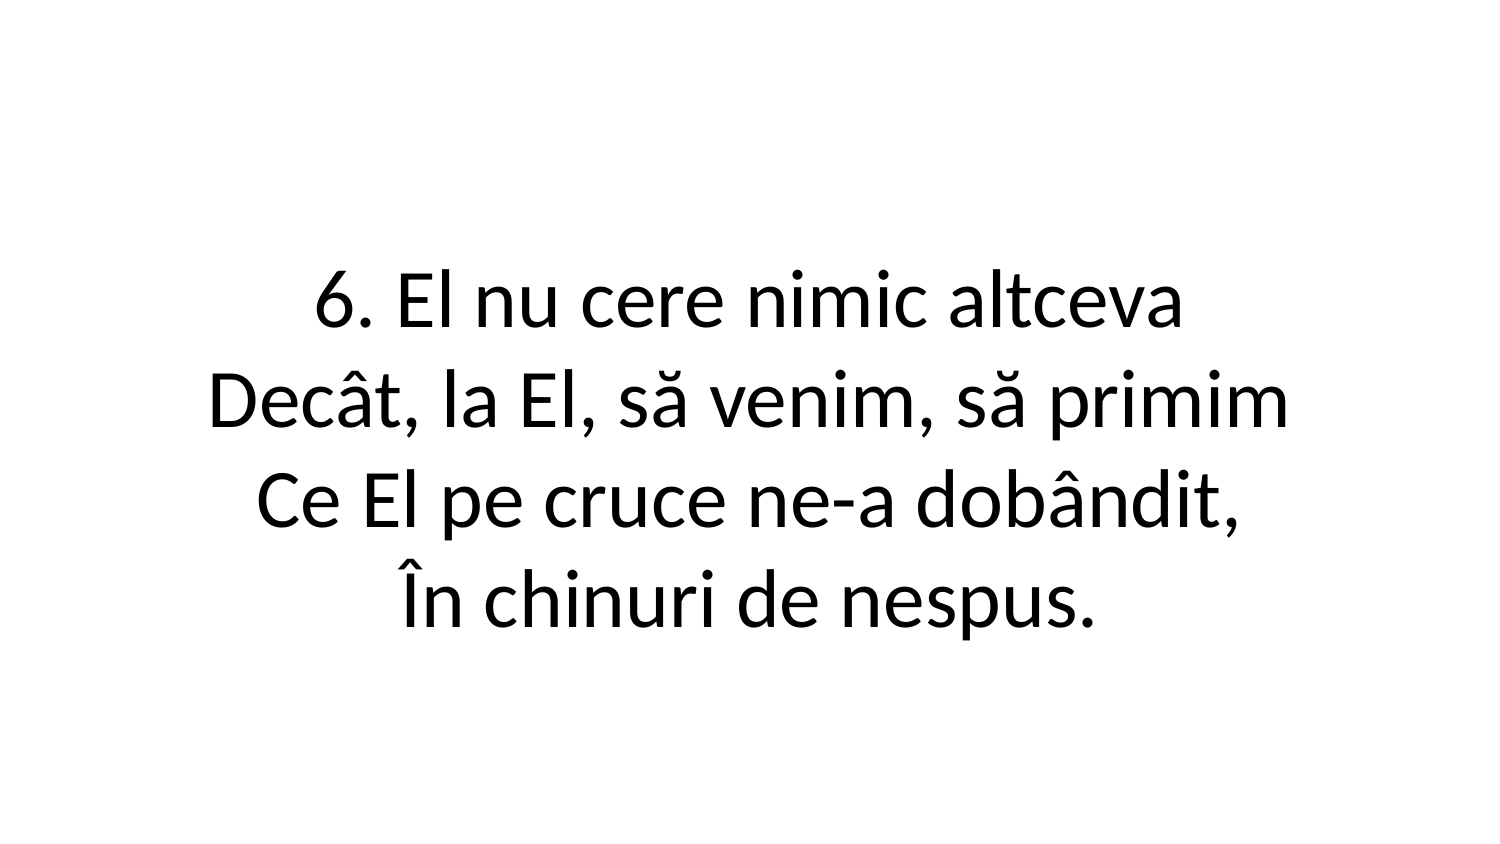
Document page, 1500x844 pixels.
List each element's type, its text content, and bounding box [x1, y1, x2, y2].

text_box 6. El nu cere nimic altceva Decât, la El, să venim, să primim Ce El pe cruce ne-a dobândit, În chinuri de nespus. [193, 192, 1307, 652]
